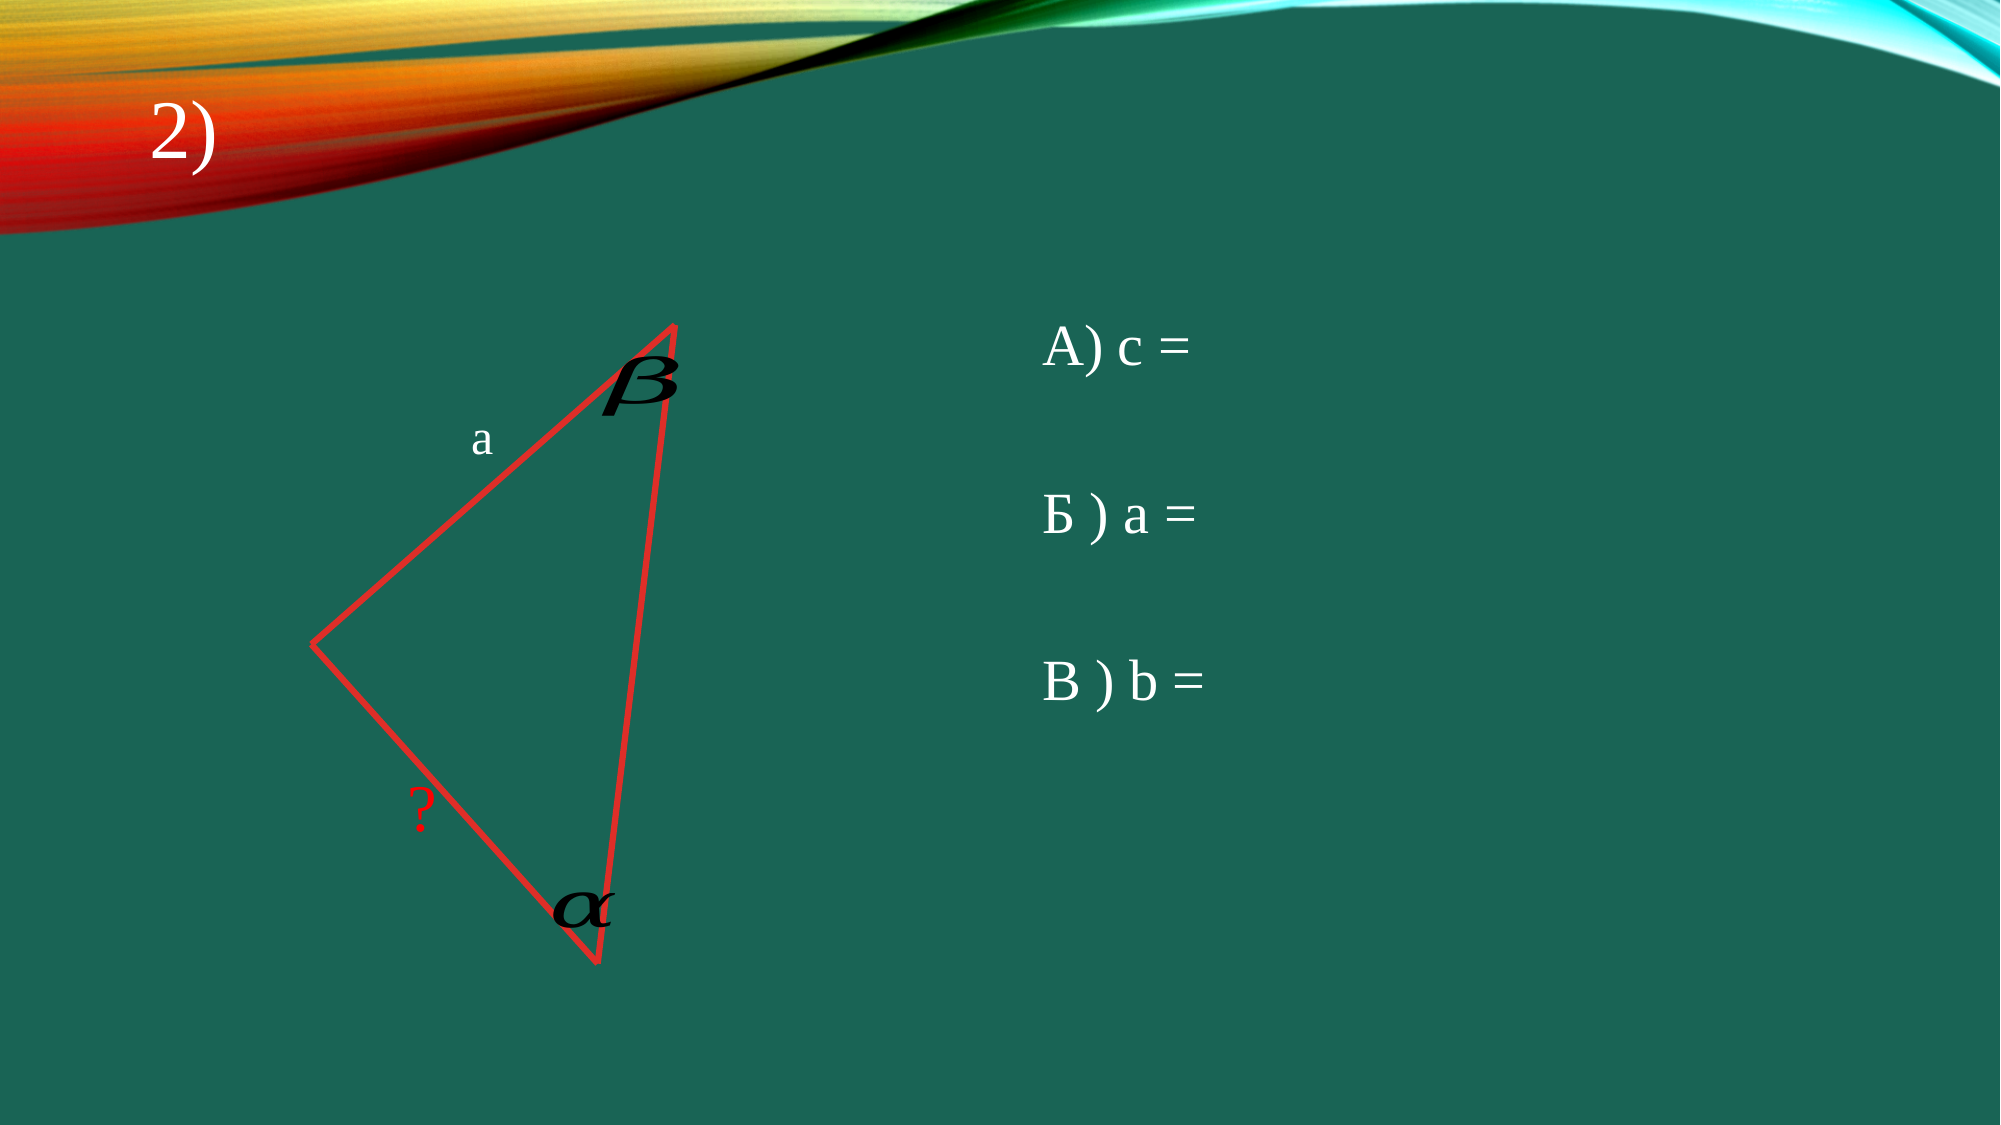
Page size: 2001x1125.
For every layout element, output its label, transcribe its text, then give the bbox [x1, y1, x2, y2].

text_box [311, 324, 676, 645]
title 2) [112, 36, 1888, 228]
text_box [598, 645, 676, 964]
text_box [311, 644, 598, 964]
picture [0, 0, 2000, 237]
